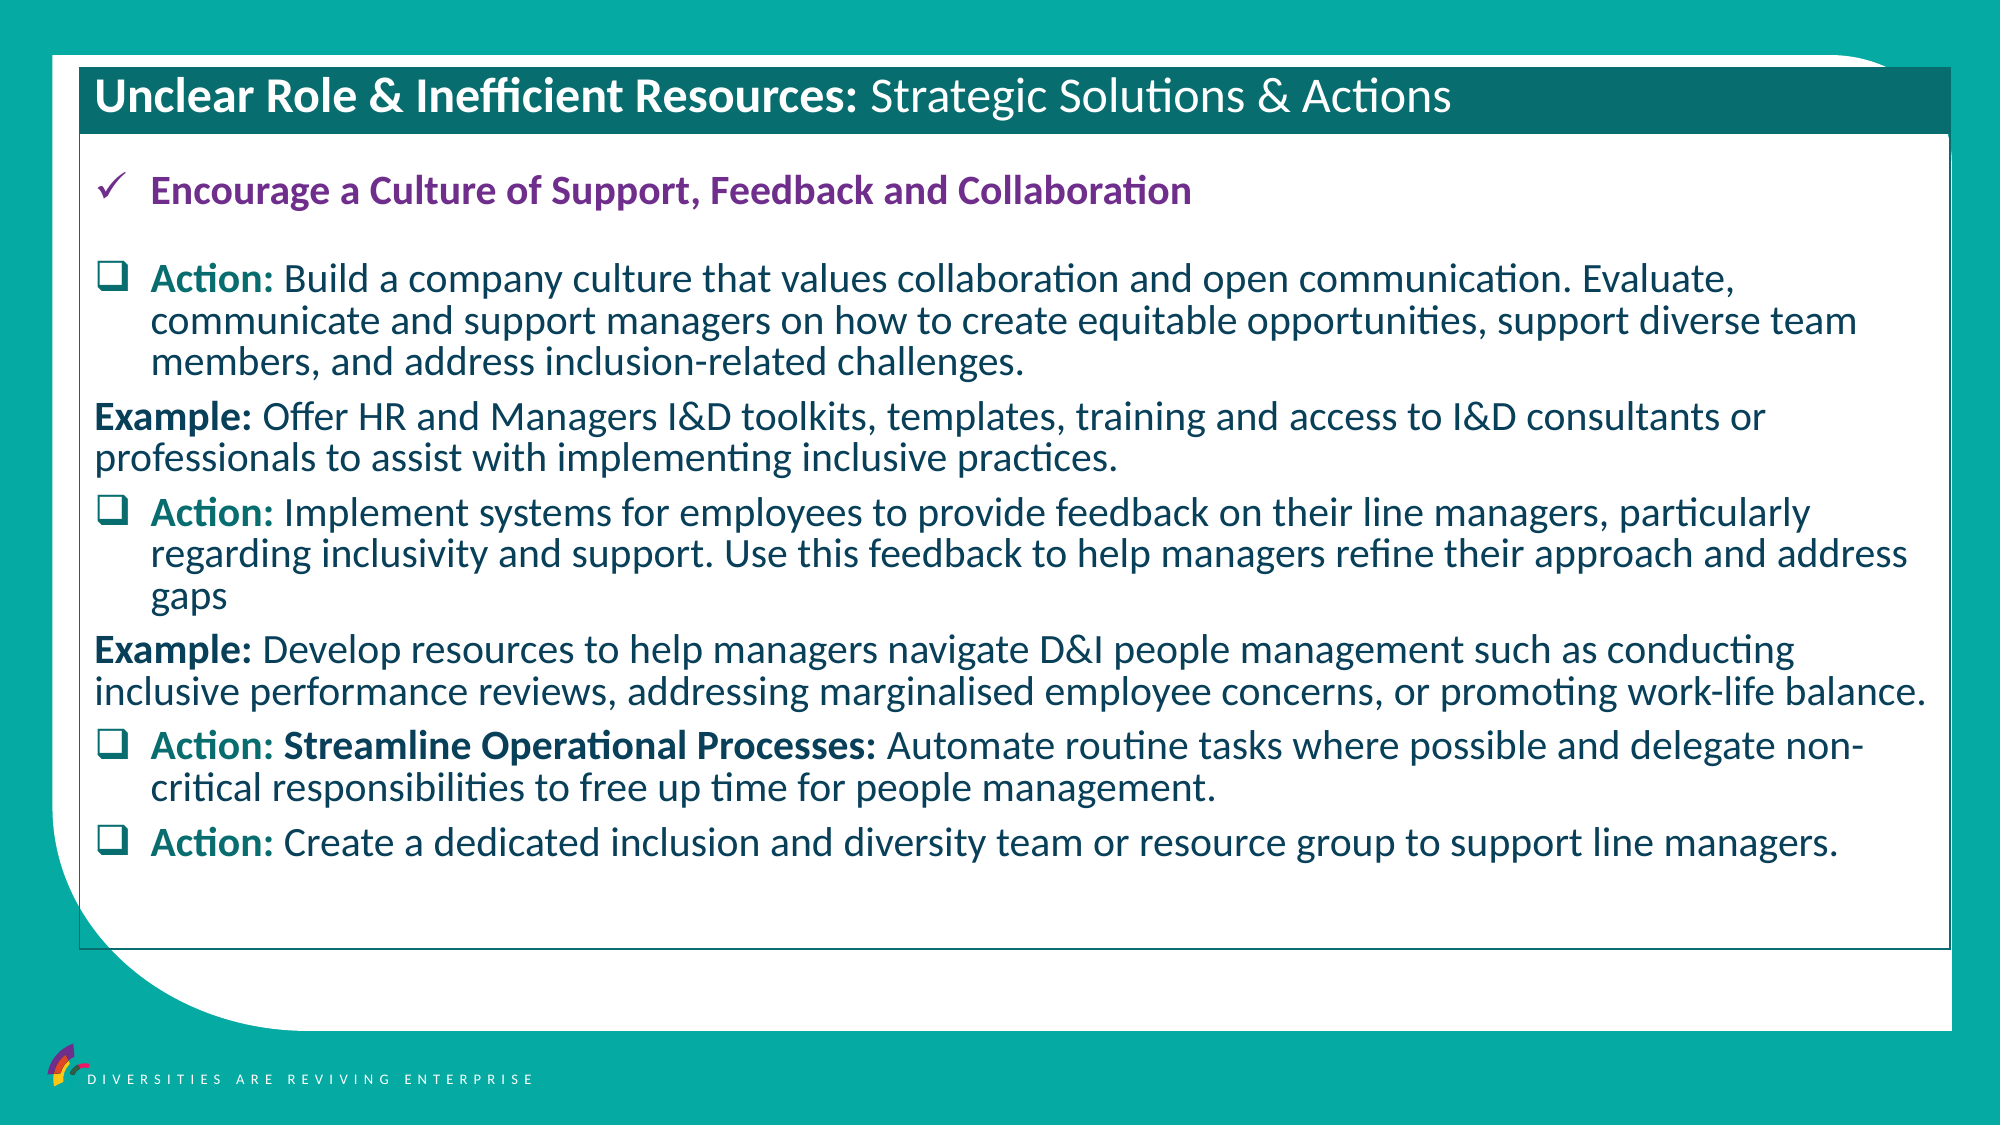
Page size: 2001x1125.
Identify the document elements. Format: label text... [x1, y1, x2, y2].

table_cell Encourage a Culture of Support, Feedback and Collaboration Action: Build a company culture that values collaboration and open communication. Evaluate, communicate and support managers on how to create equitable opportunities, support diverse team members, and address inclusion-related challenges. Example: Offer HR and Managers I&D toolkits, templates, training and access to I&D consultants or professionals to assist with implementing inclusive practices. Action: Implement systems for employees to provide feedback on their line managers, particularly regarding inclusivity and support. Use this feedback to help managers refine their approach and address gaps Example: Develop resources to help managers navigate D&I people management such as conducting inclusive performance reviews, addressing marginalised employee concerns, or promoting work-life balance. Action: Streamline Operational Processes: Automate routine tasks where possible and delegate non-critical responsibilities to free up time for people management. Action: Create a dedicated inclusion and diversity team or resource group to support line managers. [80, 134, 1949, 948]
table_header Unclear Role & Inefficient Resources: Strategic Solutions & Actions [80, 69, 1949, 132]
